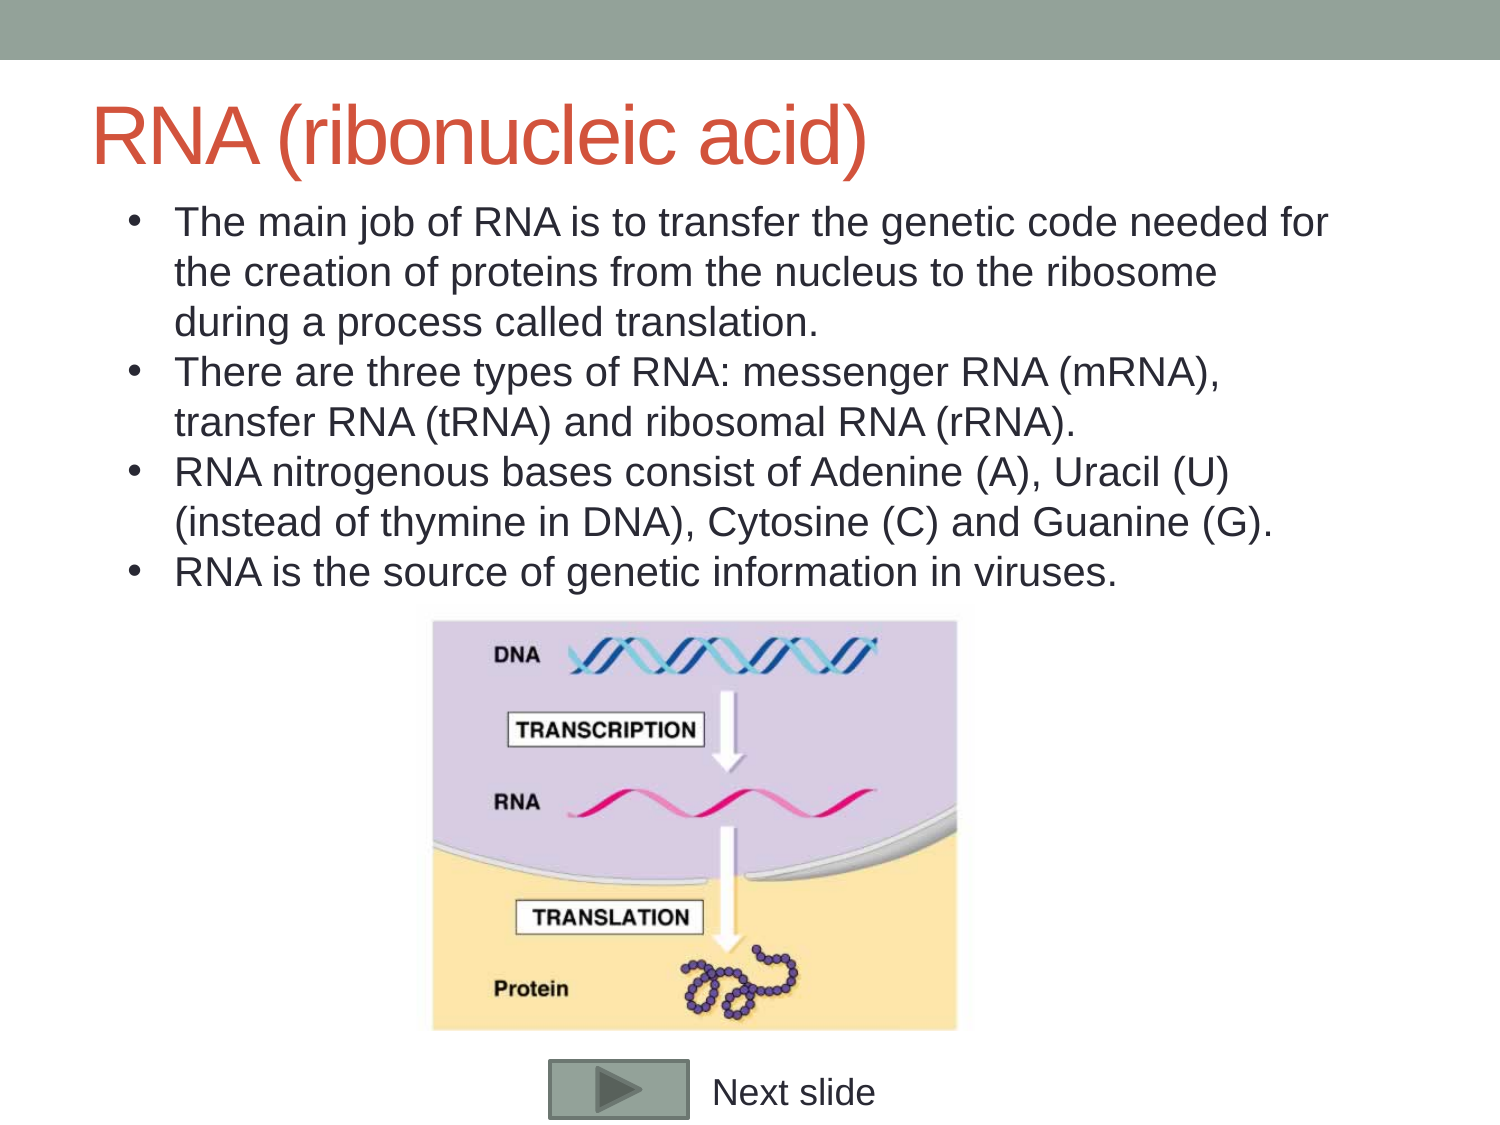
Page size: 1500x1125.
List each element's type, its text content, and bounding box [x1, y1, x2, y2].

text_box Next slide [697, 1060, 891, 1121]
text_box The main job of RNA is to transfer the genetic code needed for the creation of proteins from the nucleus to the ribosome during a process called translation. There are three types of RNA: messenger RNA (mRNA), transfer RNA (tRNA) and ribosomal RNA (rRNA). RNA nitrogenous bases consist of Adenine (A), Uracil (U) (instead of thymine in DNA), Cytosine (C) and Guanine (G). RNA is the source of genetic information in viruses. [112, 187, 1350, 603]
picture [416, 604, 976, 1031]
title RNA (ribonucleic acid) [75, 50, 1425, 213]
text_box [548, 1059, 690, 1120]
